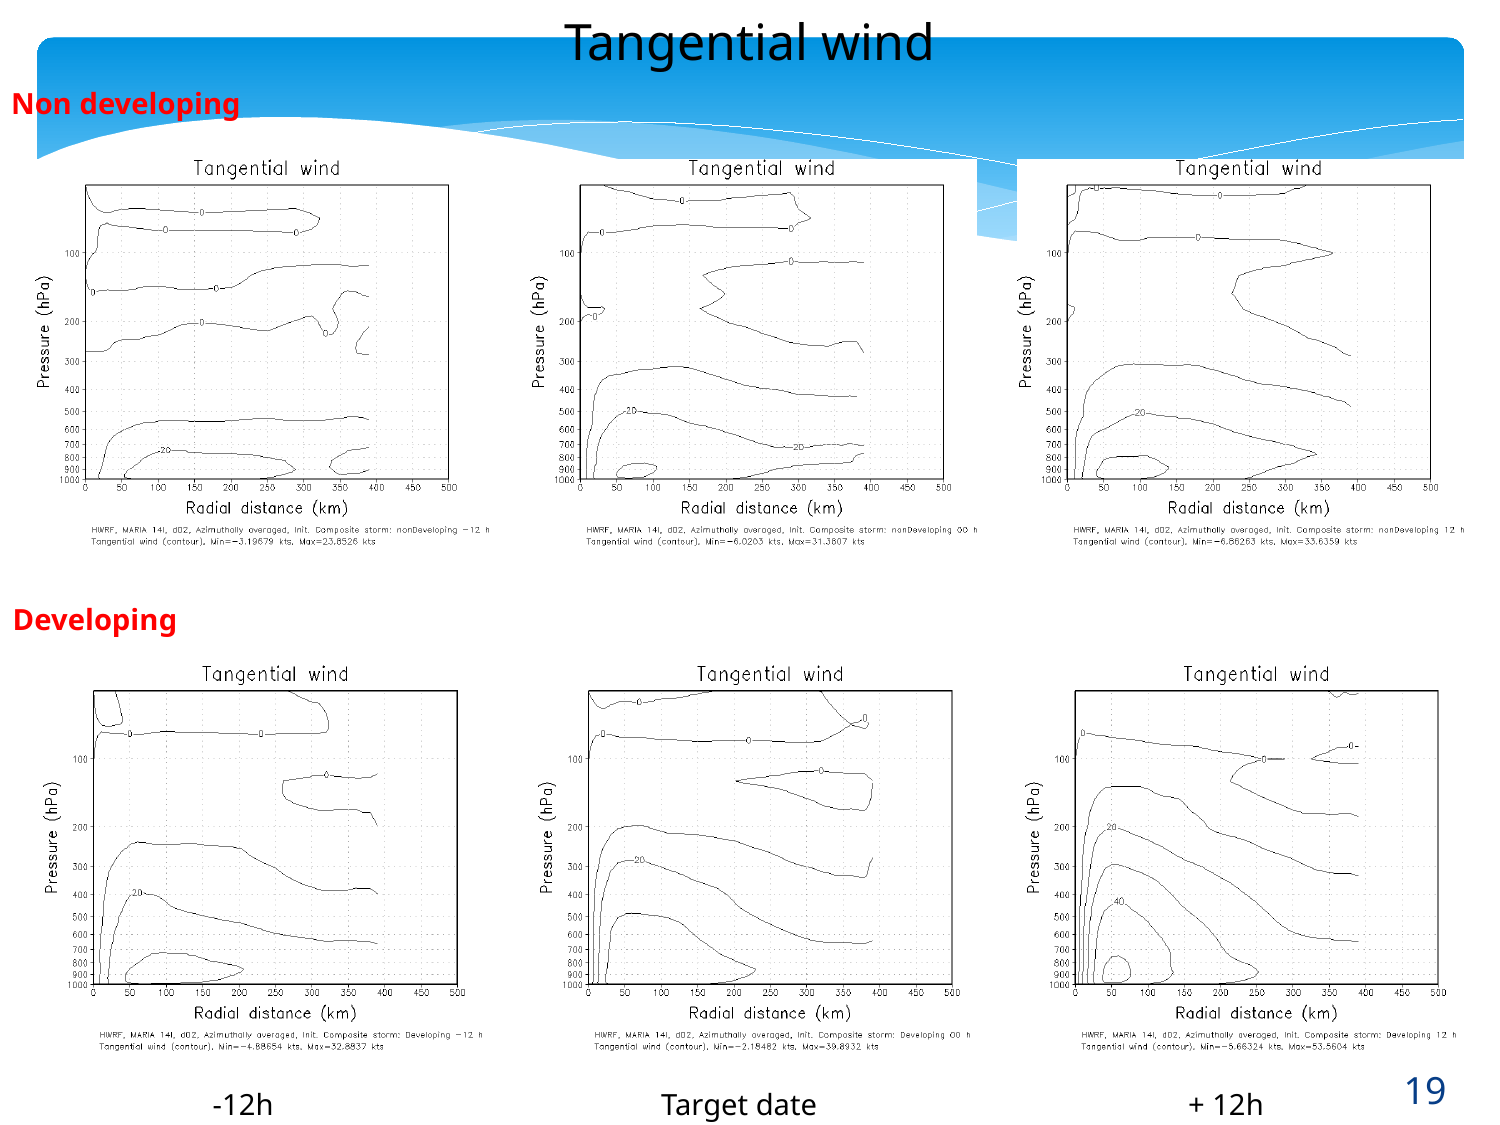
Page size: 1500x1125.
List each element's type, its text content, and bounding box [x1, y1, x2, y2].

picture [1025, 664, 1457, 1052]
picture [538, 664, 970, 1052]
slide_number 19 [1350, 1062, 1500, 1123]
picture [530, 159, 977, 546]
text_box + 12h [1173, 1078, 1279, 1125]
text_box -12h [197, 1078, 289, 1125]
picture [35, 159, 489, 546]
picture [43, 664, 482, 1052]
picture [1016, 159, 1464, 546]
text_box Non developing [0, 78, 256, 128]
text_box Tangential wind [549, 3, 951, 78]
text_box Developing [0, 594, 193, 644]
text_box Target date [646, 1078, 833, 1125]
